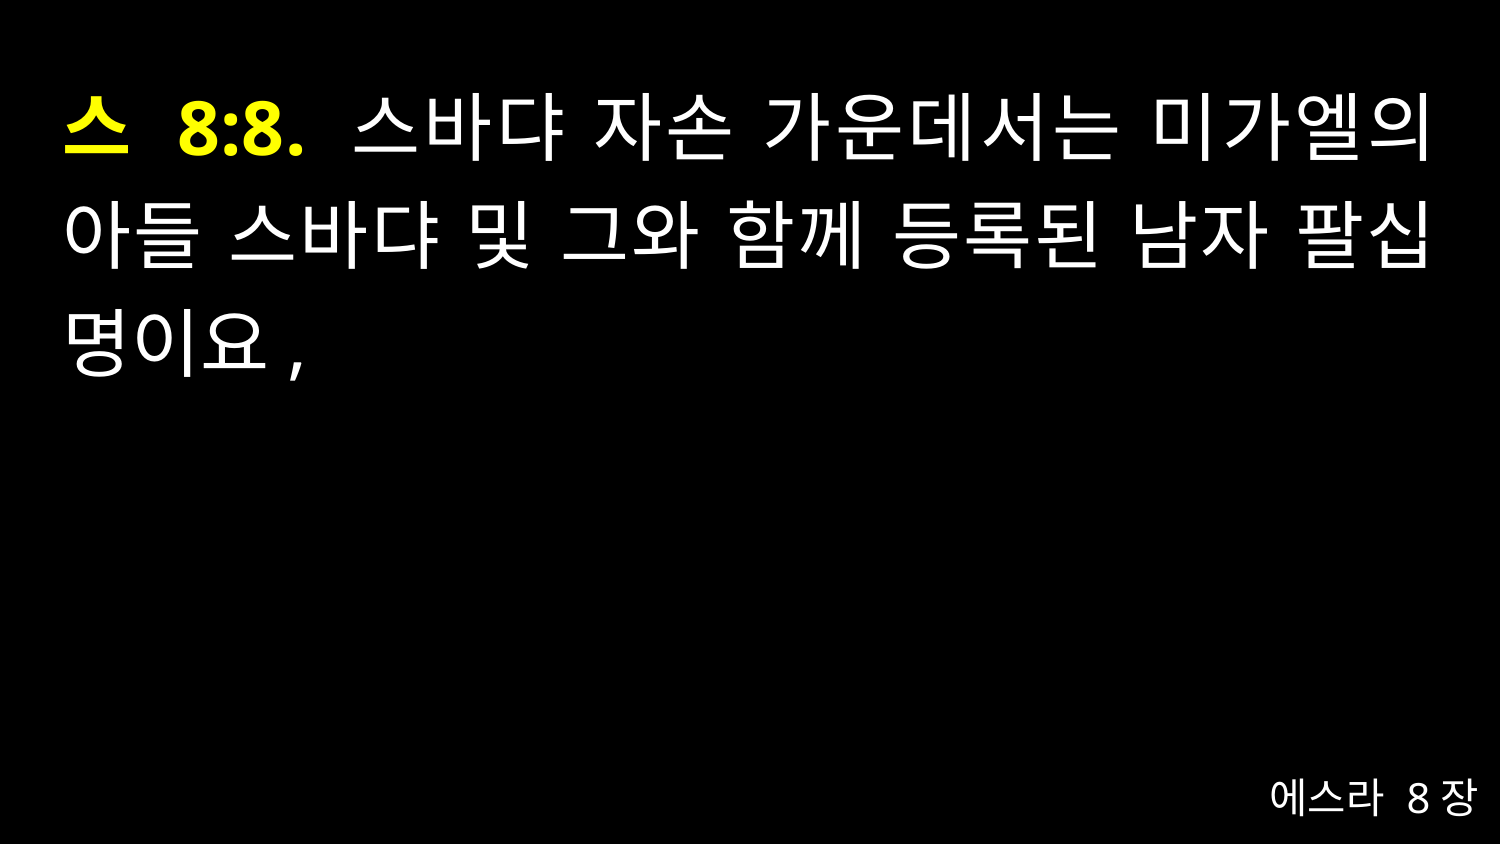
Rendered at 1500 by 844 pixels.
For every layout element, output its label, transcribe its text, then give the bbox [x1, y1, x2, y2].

subtitle 에스라 8장 [916, 770, 1500, 844]
title 스 8:8. 스바댜 자손 가운데서는 미가엘의 아들 스바댜 및 그와 함께 등록된 남자 팔십 명이요, [0, 0, 1500, 844]
